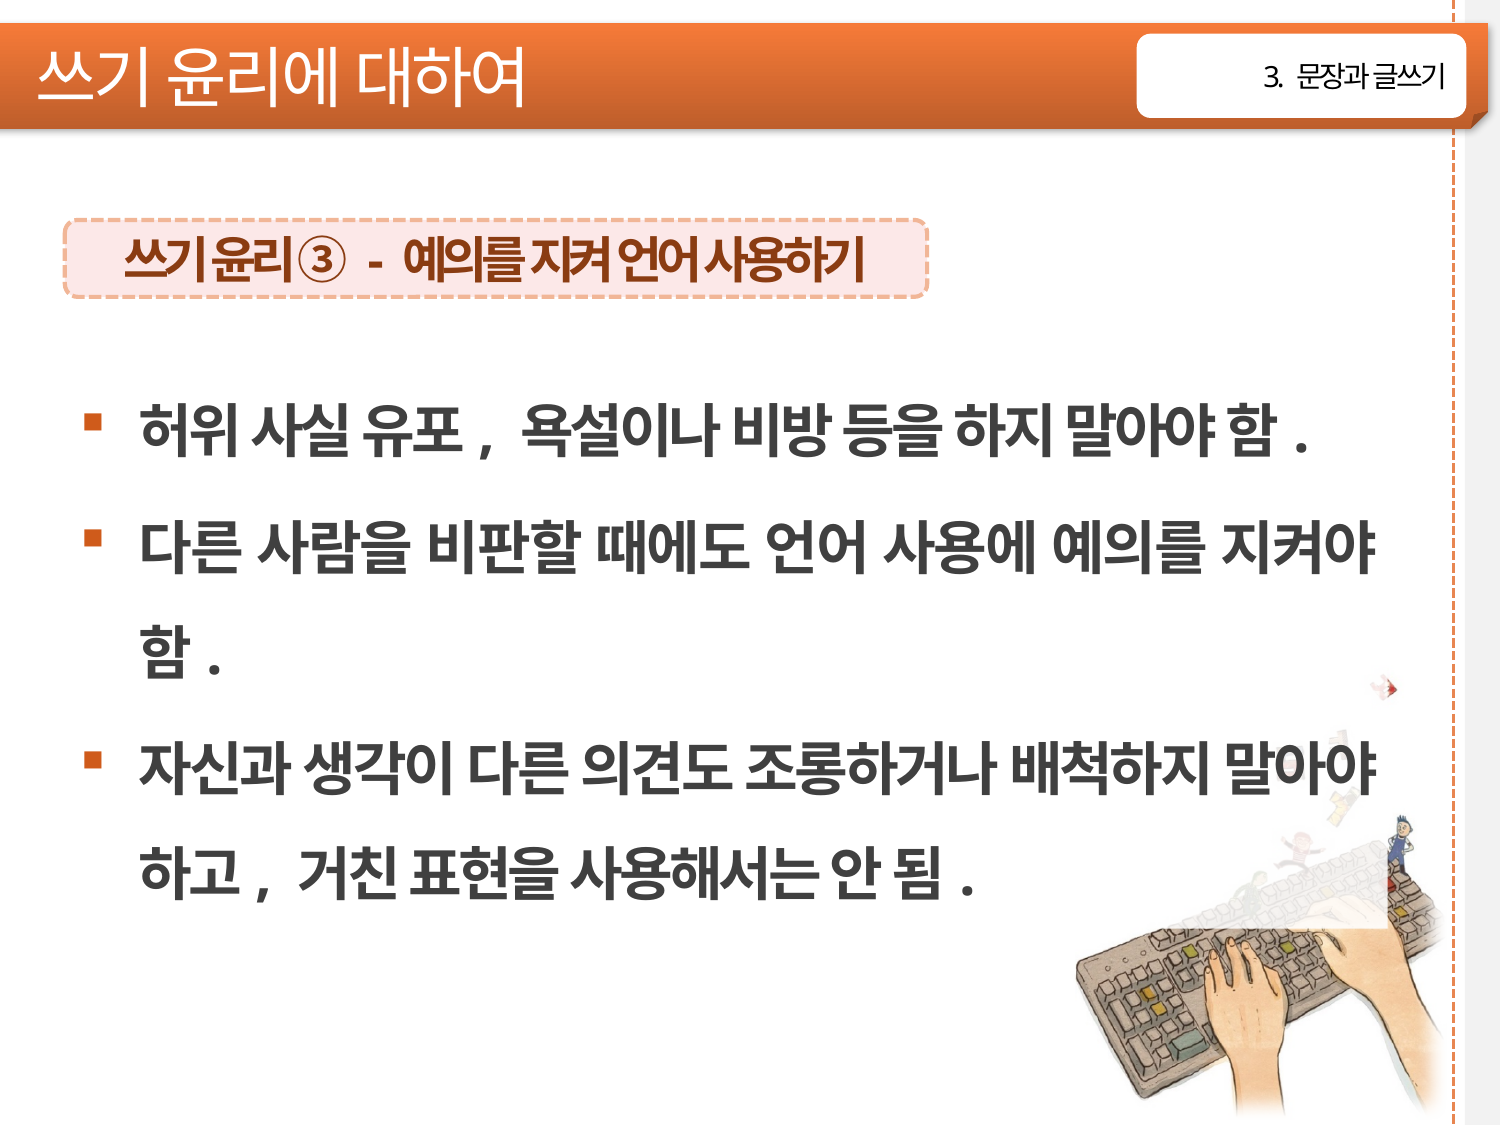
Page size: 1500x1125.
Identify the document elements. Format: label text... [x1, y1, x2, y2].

list 쓰기 윤리에 대하여 [0, 23, 1211, 129]
picture [1045, 632, 1448, 1121]
text_box 쓰기 윤리 ③ - 예의를 지켜 언어 사용하기 [62, 217, 930, 299]
text_box 3. 문장과 글쓰기 [1134, 31, 1469, 121]
text_box 허위 사실 유포, 욕설이나 비방 등을 하지 말아야 함. 다른 사람을 비판할 때에도 언어 사용에 예의를 지켜야 함. 자신과 생각이 다른 의견도 조롱하거나 배척하지 말아야 하고, 거친 표현을 사용해서는 안 됨. [64, 338, 1388, 929]
